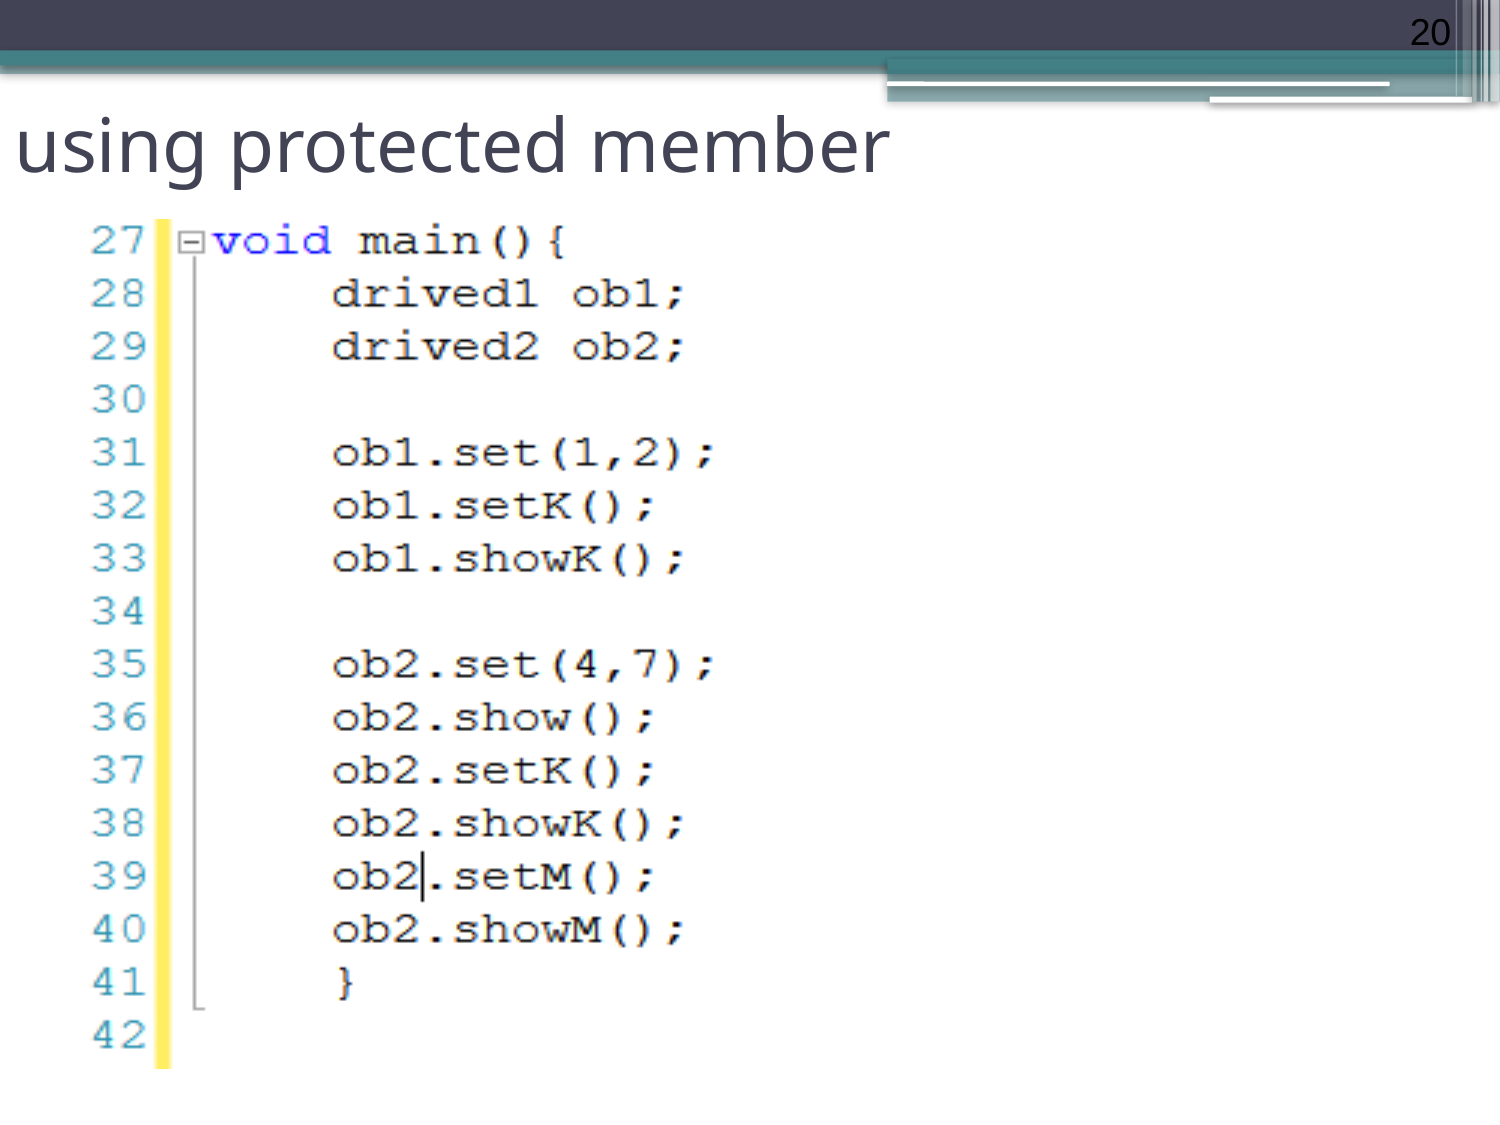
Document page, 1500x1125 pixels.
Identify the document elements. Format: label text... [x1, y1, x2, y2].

title using protected member [0, 54, 1350, 230]
slide_number 20 [1341, 0, 1466, 61]
picture [40, 219, 1223, 1069]
